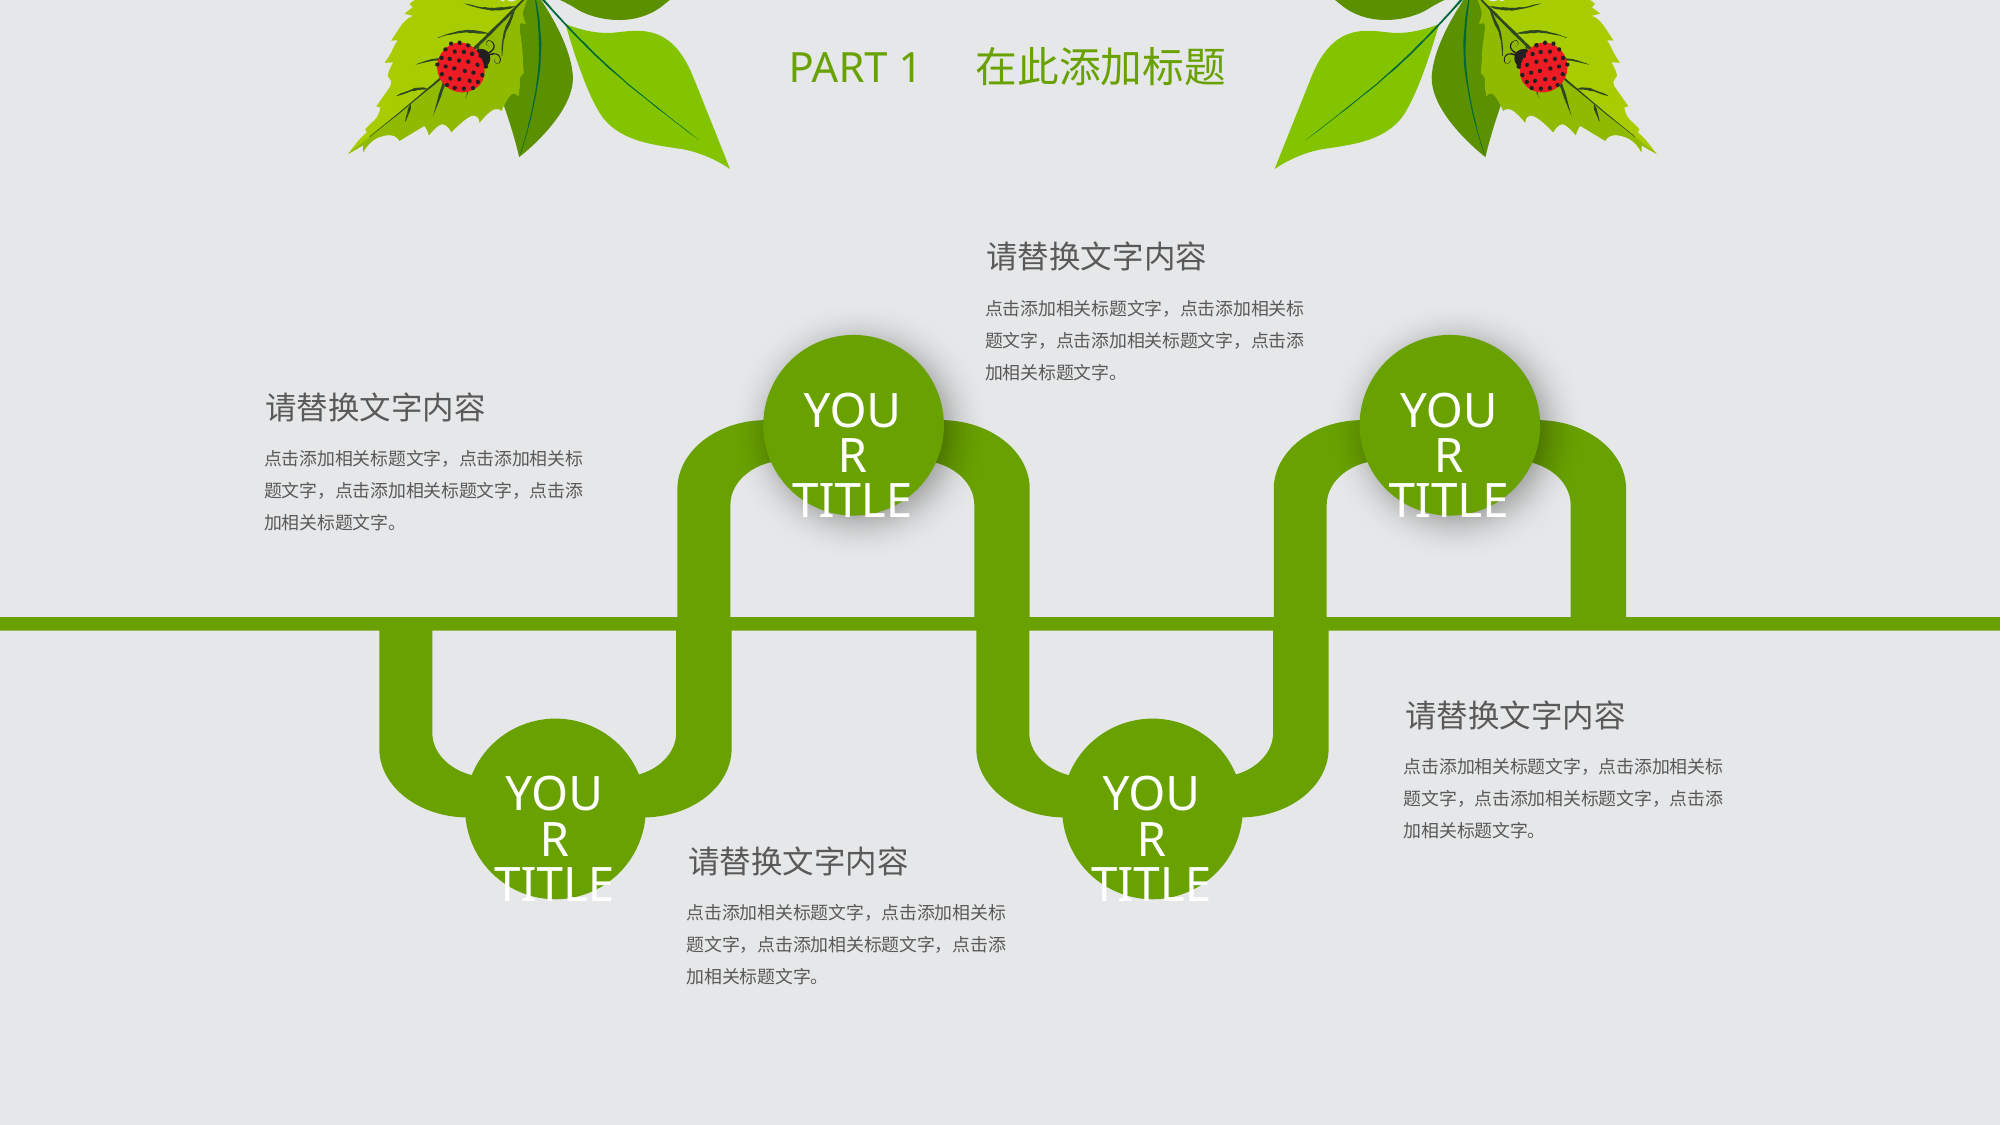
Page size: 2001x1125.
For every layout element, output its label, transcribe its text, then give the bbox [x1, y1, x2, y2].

text_box 点击添加相关标题文字，点击添加相关标题文字，点击添加相关标题文字，点击添加相关标题文字。 [1389, 737, 1753, 849]
text_box [1237, 631, 1329, 818]
text_box 请替换文字内容 [673, 834, 924, 888]
text_box [965, 425, 1030, 617]
text_box [763, 334, 944, 474]
text_box [465, 718, 646, 857]
text_box [677, 422, 751, 617]
text_box 请替换文字内容 [250, 380, 501, 433]
text_box [1062, 718, 1243, 857]
text_box [379, 631, 471, 818]
text_box [1359, 334, 1541, 473]
text_box [1273, 422, 1348, 617]
text_box 点击添加相关标题文字，点击添加相关标题文字，点击添加相关标题文字，点击添加相关标题文字。 [970, 279, 1334, 391]
text_box 点击添加相关标题文字，点击添加相关标题文字，点击添加相关标题文字，点击添加相关标题文字。 [672, 883, 1036, 995]
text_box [364, 0, 1641, 176]
text_box YOUR TITLE [1371, 383, 1527, 535]
text_box [0, 617, 2000, 631]
text_box 请替换文字内容 [971, 230, 1222, 283]
text_box [640, 631, 732, 818]
text_box [1562, 425, 1627, 617]
text_box 点击添加相关标题文字，点击添加相关标题文字，点击添加相关标题文字，点击添加相关标题文字。 [249, 429, 613, 541]
text_box YOUR TITLE [1074, 766, 1229, 919]
text_box YOUR TITLE [775, 383, 930, 535]
text_box 请替换文字内容 [1390, 688, 1641, 741]
text_box YOUR TITLE [477, 766, 632, 919]
text_box [976, 631, 1068, 818]
